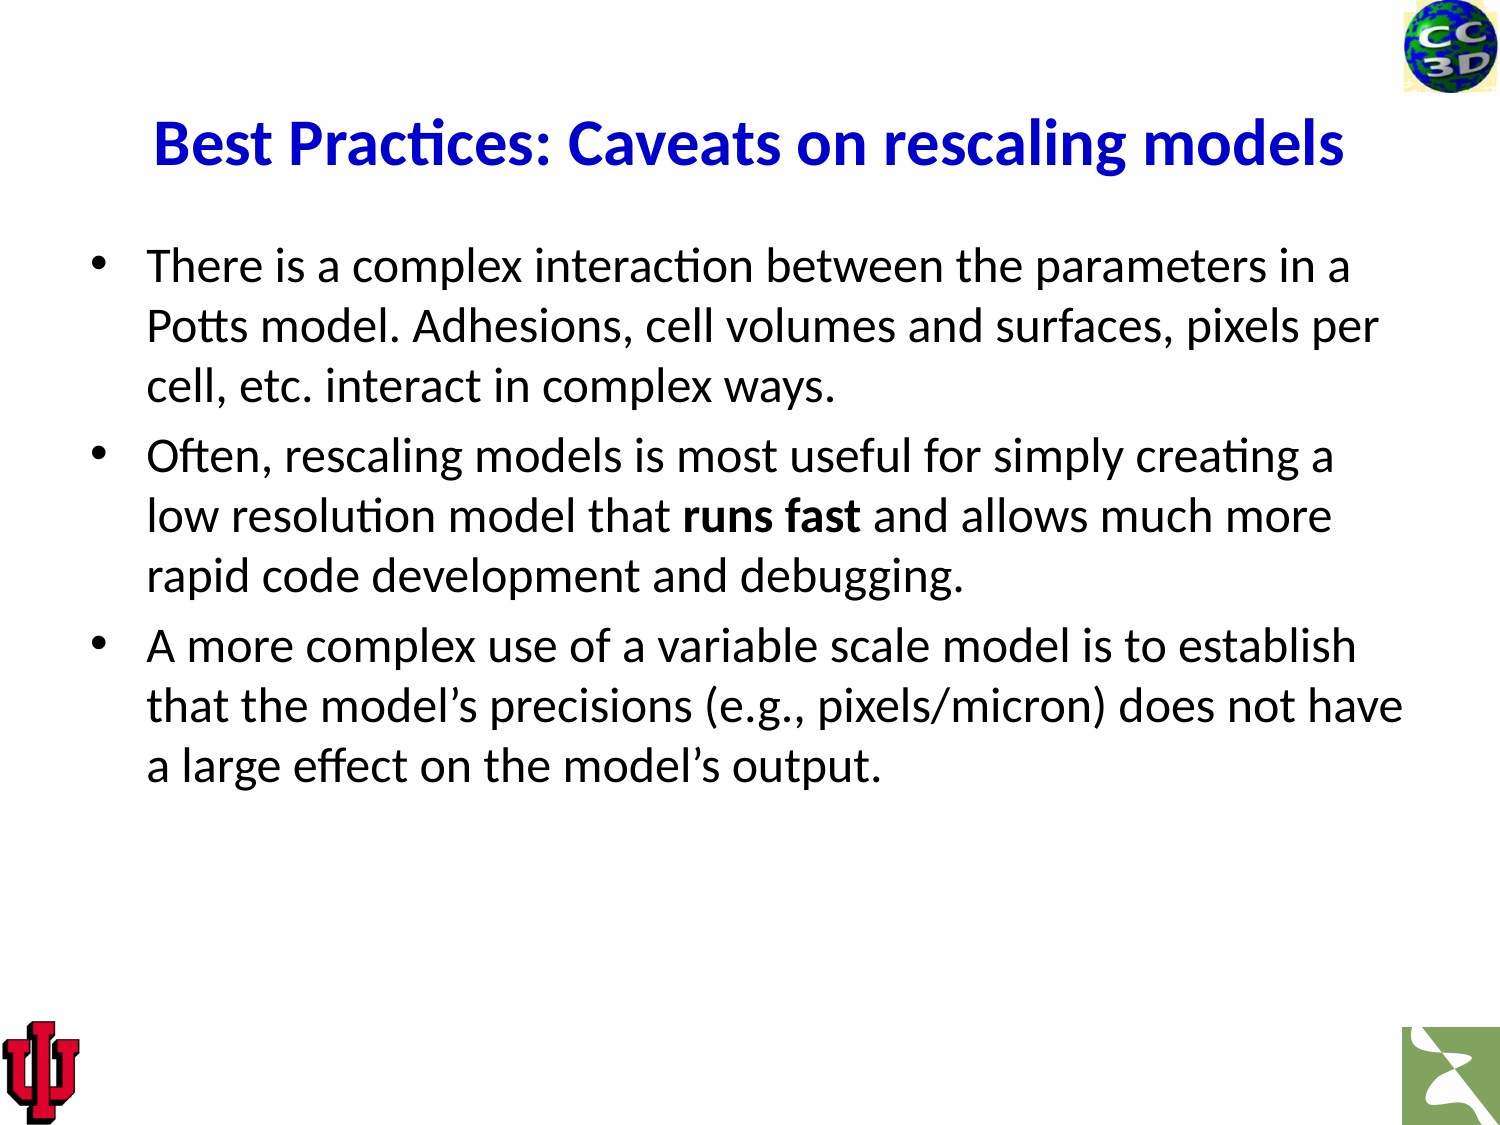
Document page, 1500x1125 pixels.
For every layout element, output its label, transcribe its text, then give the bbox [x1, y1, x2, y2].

title Best Practices: Caveats on rescaling models [75, 45, 1425, 224]
picture [1402, 0, 1500, 98]
list There is a complex interaction between the parameters in a Potts model. Adhesions, cell volumes and surfaces, pixels per cell, etc. interact in complex ways. Often, rescaling models is most useful for simply creating a low resolution model that runs fast and allows much more rapid code development and debugging. A more complex use of a variable scale model is to establish that the model’s precisions (e.g., pixels/micron) does not have a large effect on the model’s output. [75, 224, 1425, 1100]
picture [0, 1020, 80, 1125]
picture [1402, 1027, 1500, 1125]
